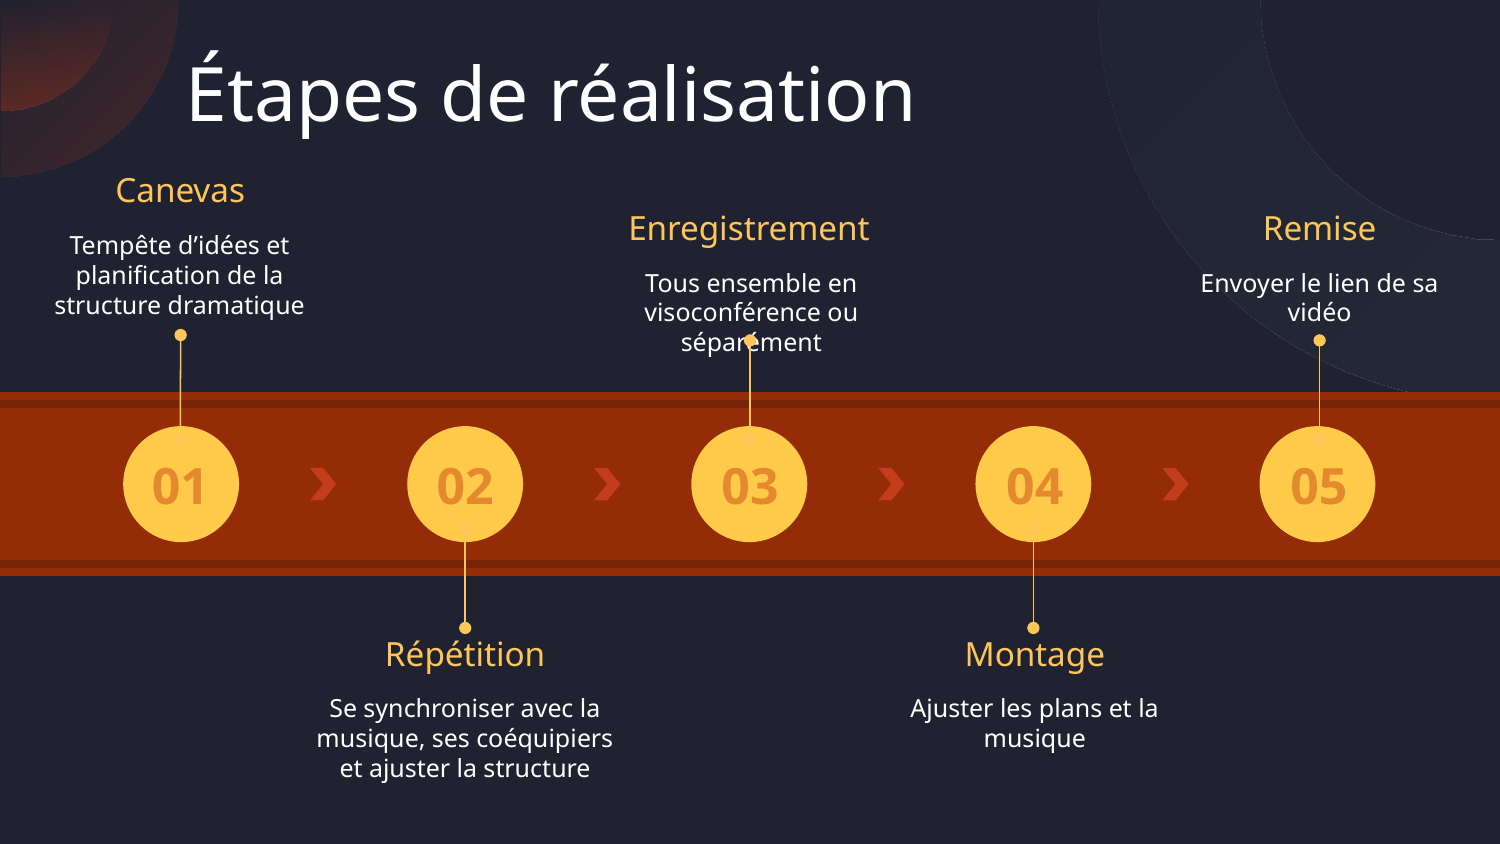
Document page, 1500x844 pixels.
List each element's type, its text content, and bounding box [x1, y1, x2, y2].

title Enregistrement [603, 202, 895, 252]
title Ajuster les plans et la musique [885, 677, 1184, 767]
title Tempête d’idées et planification de la structure dramatique [30, 214, 329, 303]
title Se synchroniser avec la musique, ses coéquipiers et ajuster la structure [289, 677, 641, 767]
text_box [754, 392, 1315, 398]
title Tous ensemble en visoconférence ou séparément [558, 252, 945, 341]
title Étapes de réalisation [170, 31, 1092, 179]
text_box [186, 392, 745, 398]
title Canevas [57, 164, 303, 214]
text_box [0, 399, 1500, 569]
title Montage [912, 627, 1158, 677]
text_box [0, 392, 174, 398]
text_box [1325, 392, 1500, 399]
title Remise [1197, 202, 1443, 252]
title Envoyer le lien de sa vidéo [1170, 252, 1469, 341]
title Répétition [342, 627, 588, 677]
